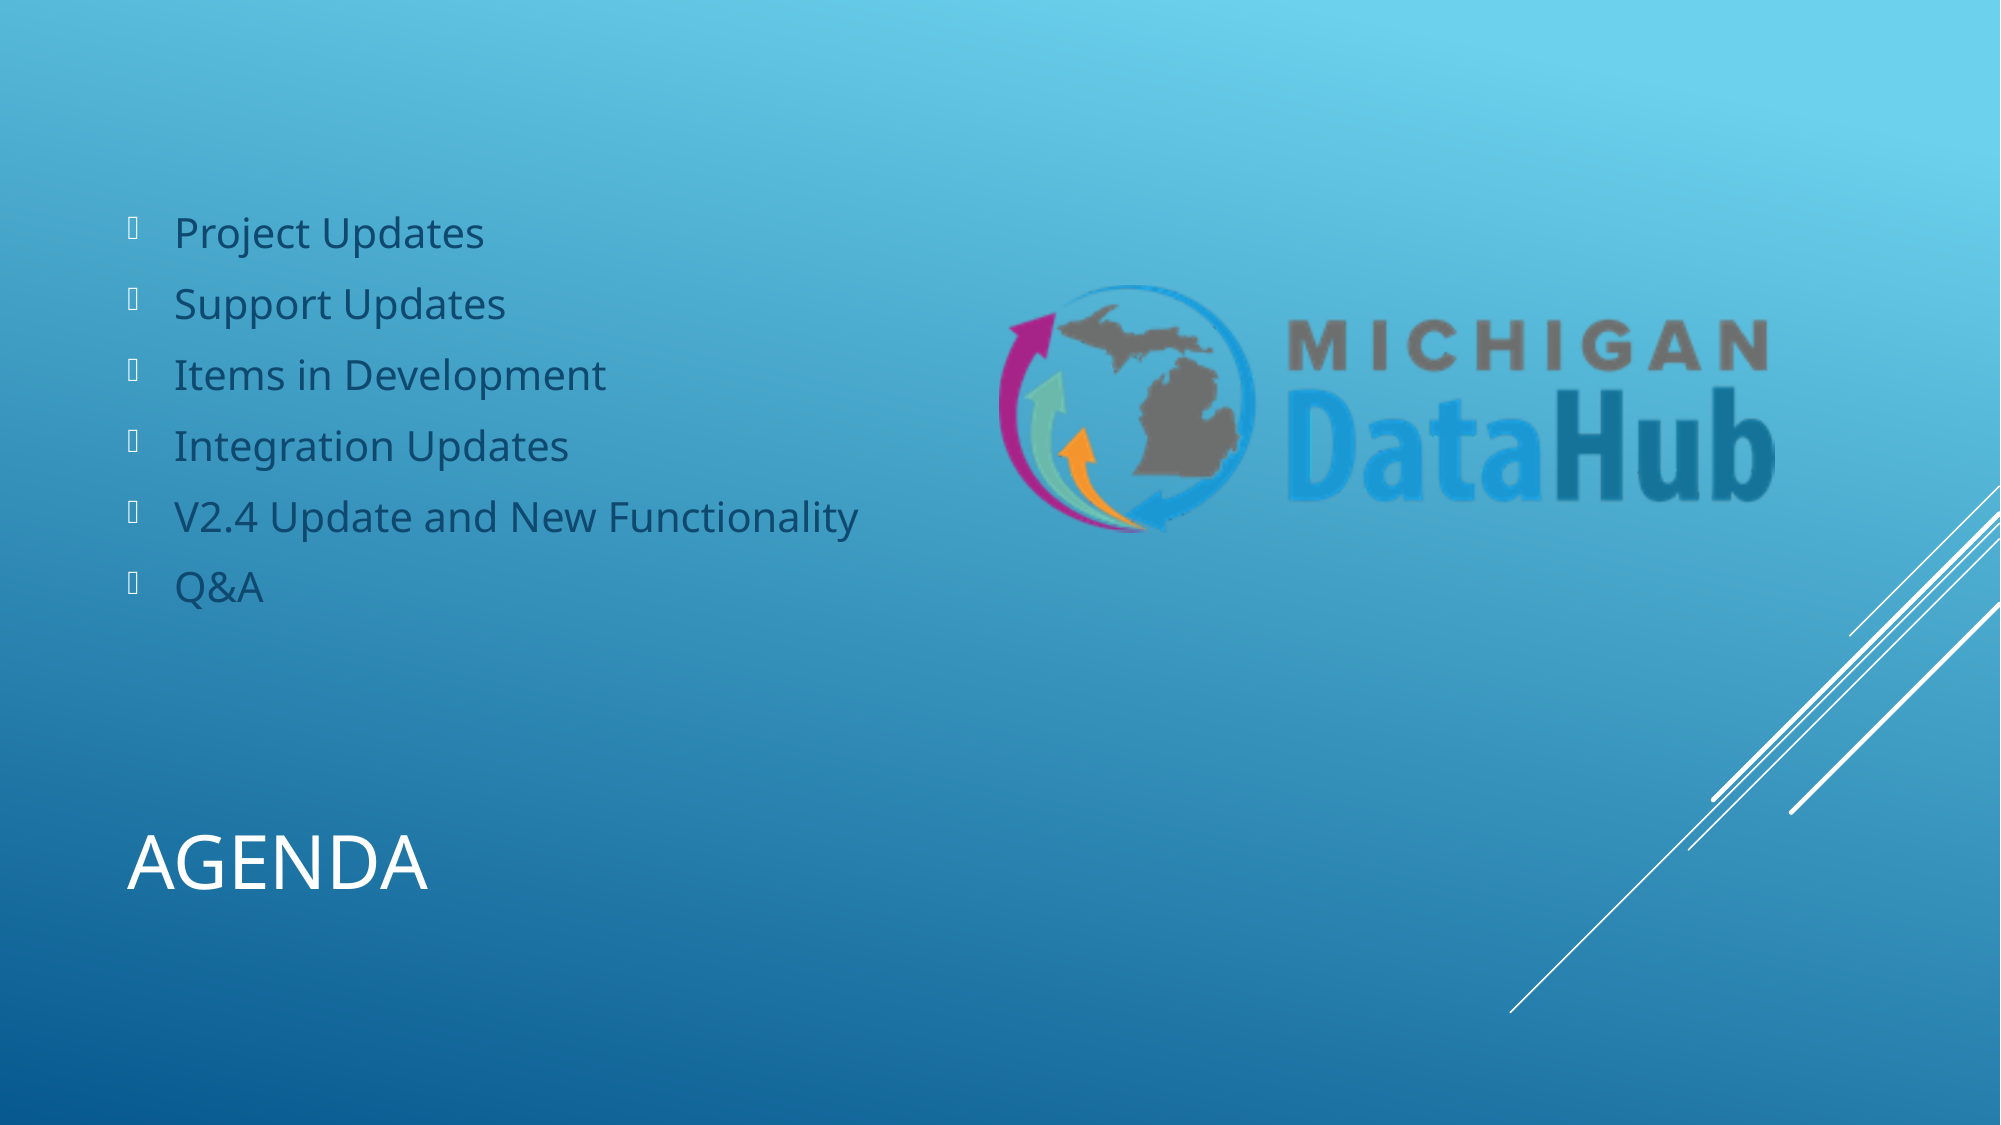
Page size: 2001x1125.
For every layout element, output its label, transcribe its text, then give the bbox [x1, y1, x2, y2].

list Project Updates Support Updates Items in Development Integration Updates V2.4 Update and New Functionality Q&A [112, 112, 1513, 706]
title Agenda [112, 736, 1513, 984]
picture [999, 285, 1775, 533]
